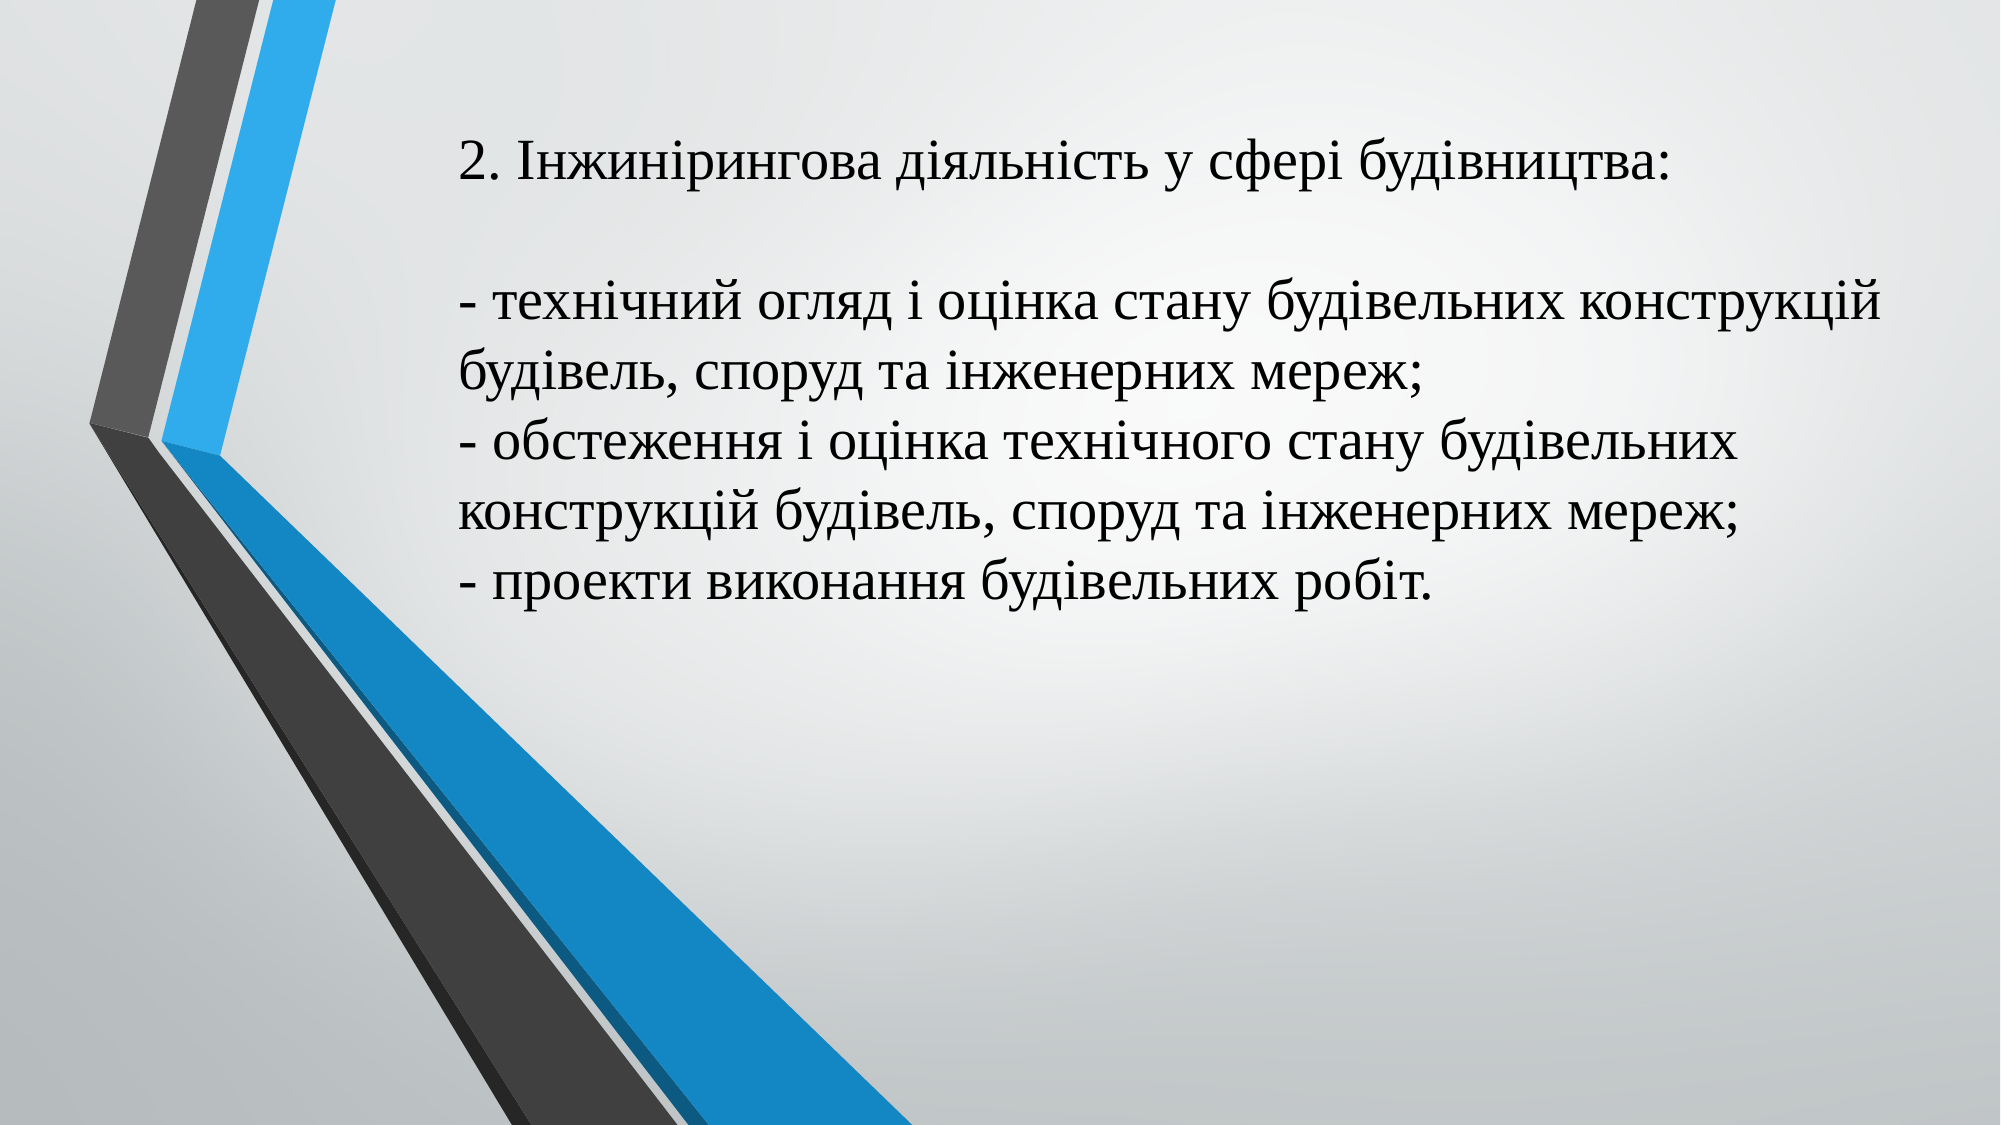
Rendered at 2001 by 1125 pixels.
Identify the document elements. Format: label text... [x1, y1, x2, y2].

title 2. Інжинірингова діяльність у сфері будівництва: - технічний огляд і оцінка стану будівельних конструкцій будівель, споруд та інженерних мереж; - обстеження і оцінка технічного стану будівельних конструкцій будівель, споруд та інженерних мереж; - проекти виконання будівельних робіт. [443, 156, 2000, 619]
